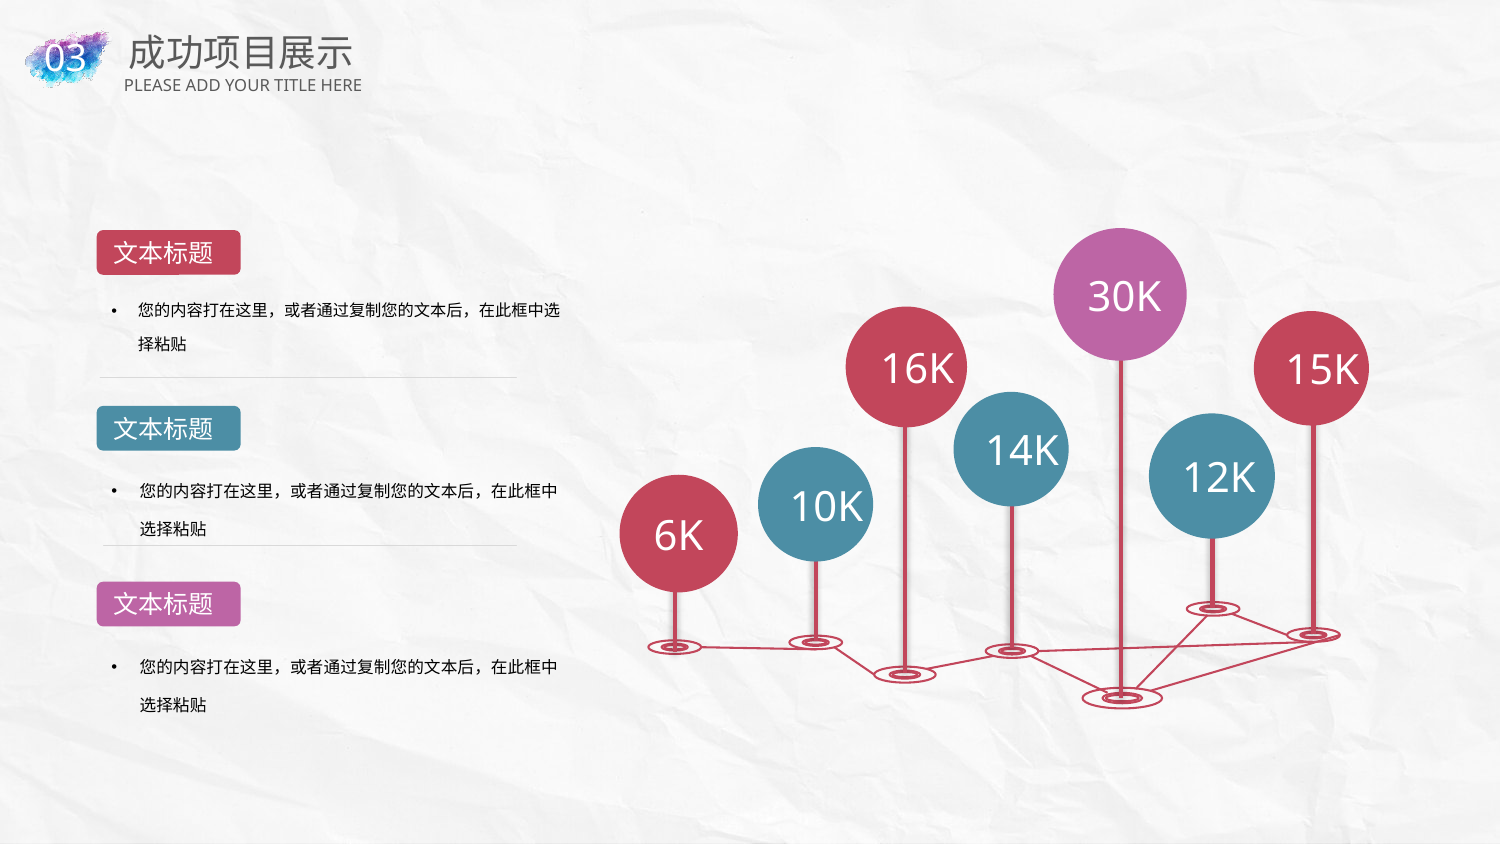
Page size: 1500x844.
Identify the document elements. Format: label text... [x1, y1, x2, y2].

text_box 12K [1148, 413, 1275, 539]
text_box 文本标题 [94, 227, 243, 277]
text_box 16K [848, 309, 964, 425]
text_box 您的内容打在这里，或者通过复制您的文本后，在此框中选择粘贴 [96, 631, 590, 713]
text_box 6K [622, 477, 735, 590]
text_box [1119, 361, 1123, 600]
text_box 10K [758, 447, 874, 562]
text_box [814, 562, 818, 600]
text_box 文本标题 [94, 403, 243, 453]
text_box 您的内容打在这里，或者通过复制您的文本后，在此框中选择粘贴 [96, 455, 590, 537]
text_box 30K [1053, 228, 1187, 361]
text_box 您的内容打在这里，或者通过复制您的文本后，在此框中选择粘贴 [96, 279, 590, 361]
text_box [673, 590, 677, 600]
text_box 文本标题 [94, 579, 243, 629]
text_box 15K [1253, 311, 1369, 426]
text_box [1311, 426, 1316, 600]
text_box PLEASE ADD YOUR TITLE HERE [123, 67, 383, 102]
text_box [1210, 539, 1215, 600]
text_box 14K [953, 391, 1069, 507]
text_box [1010, 507, 1014, 600]
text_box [648, 601, 1341, 709]
picture [18, 26, 113, 93]
text_box 成功项目展示 [128, 20, 479, 83]
text_box [903, 425, 907, 600]
